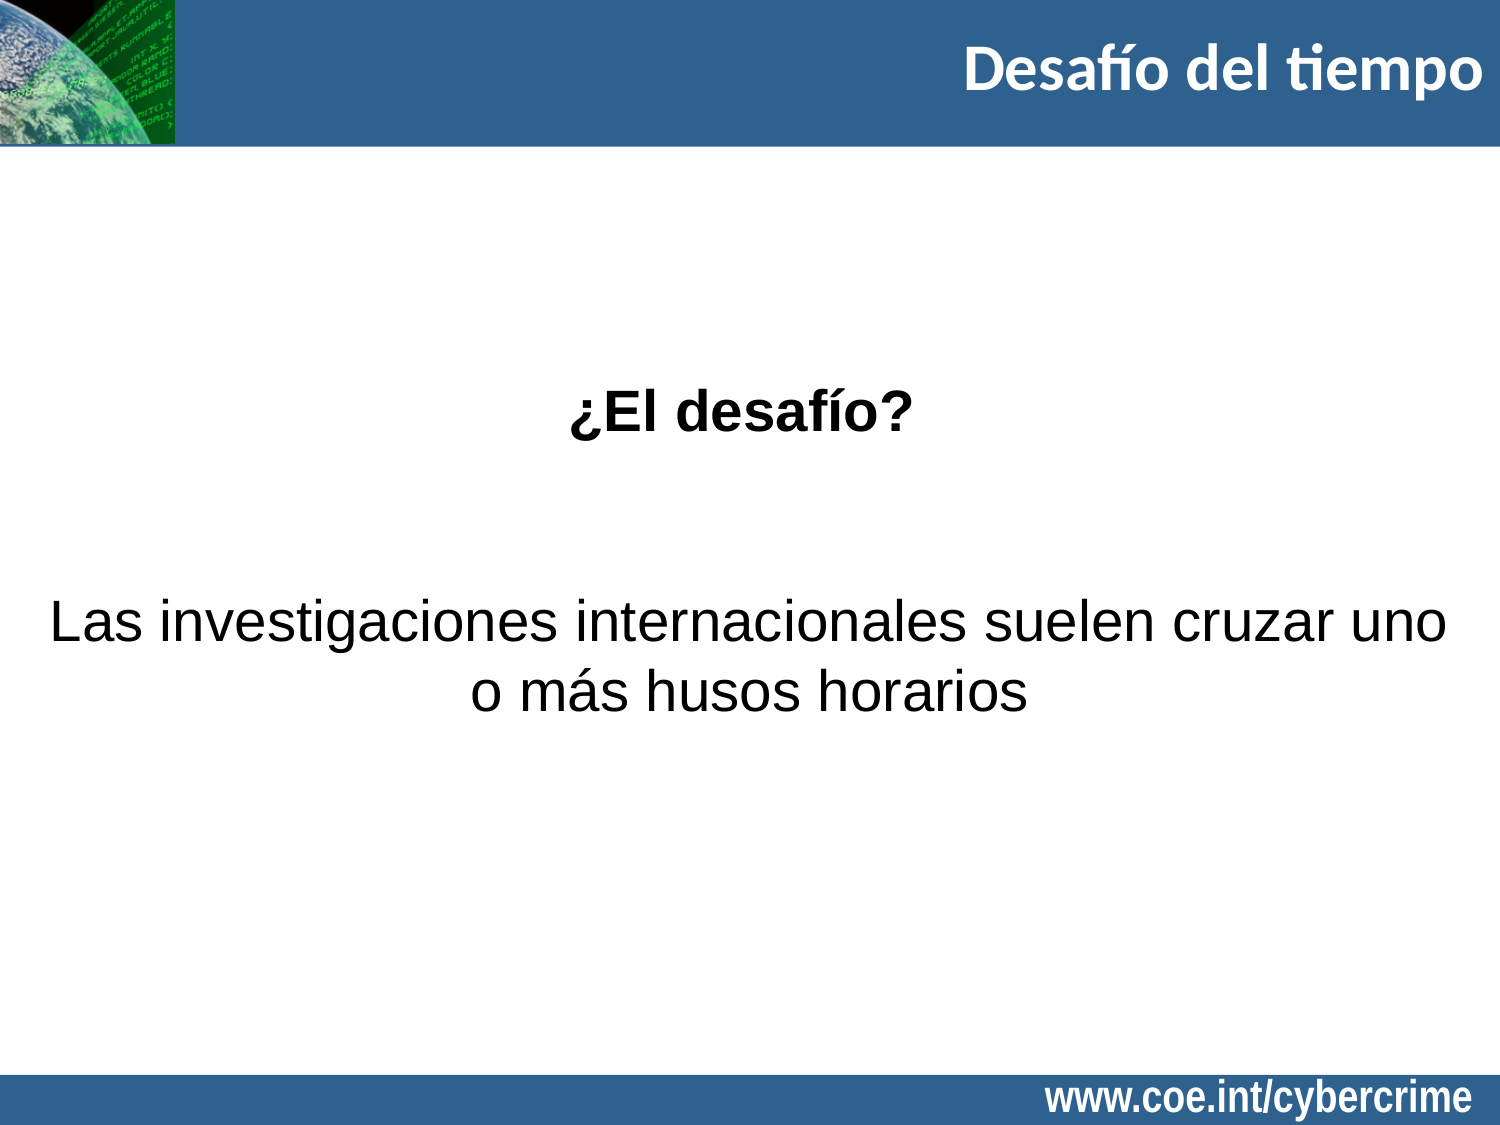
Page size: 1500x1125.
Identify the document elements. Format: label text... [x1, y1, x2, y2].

text_box ¿El desafío? Las investigaciones internacionales suelen cruzar uno o más husos horarios [19, 156, 1481, 871]
picture [0, 0, 175, 144]
text_box Desafío del tiempo [177, 0, 1500, 149]
text_box www.coe.int/cybercrime [1030, 1059, 1500, 1125]
text_box [0, 1073, 1030, 1125]
